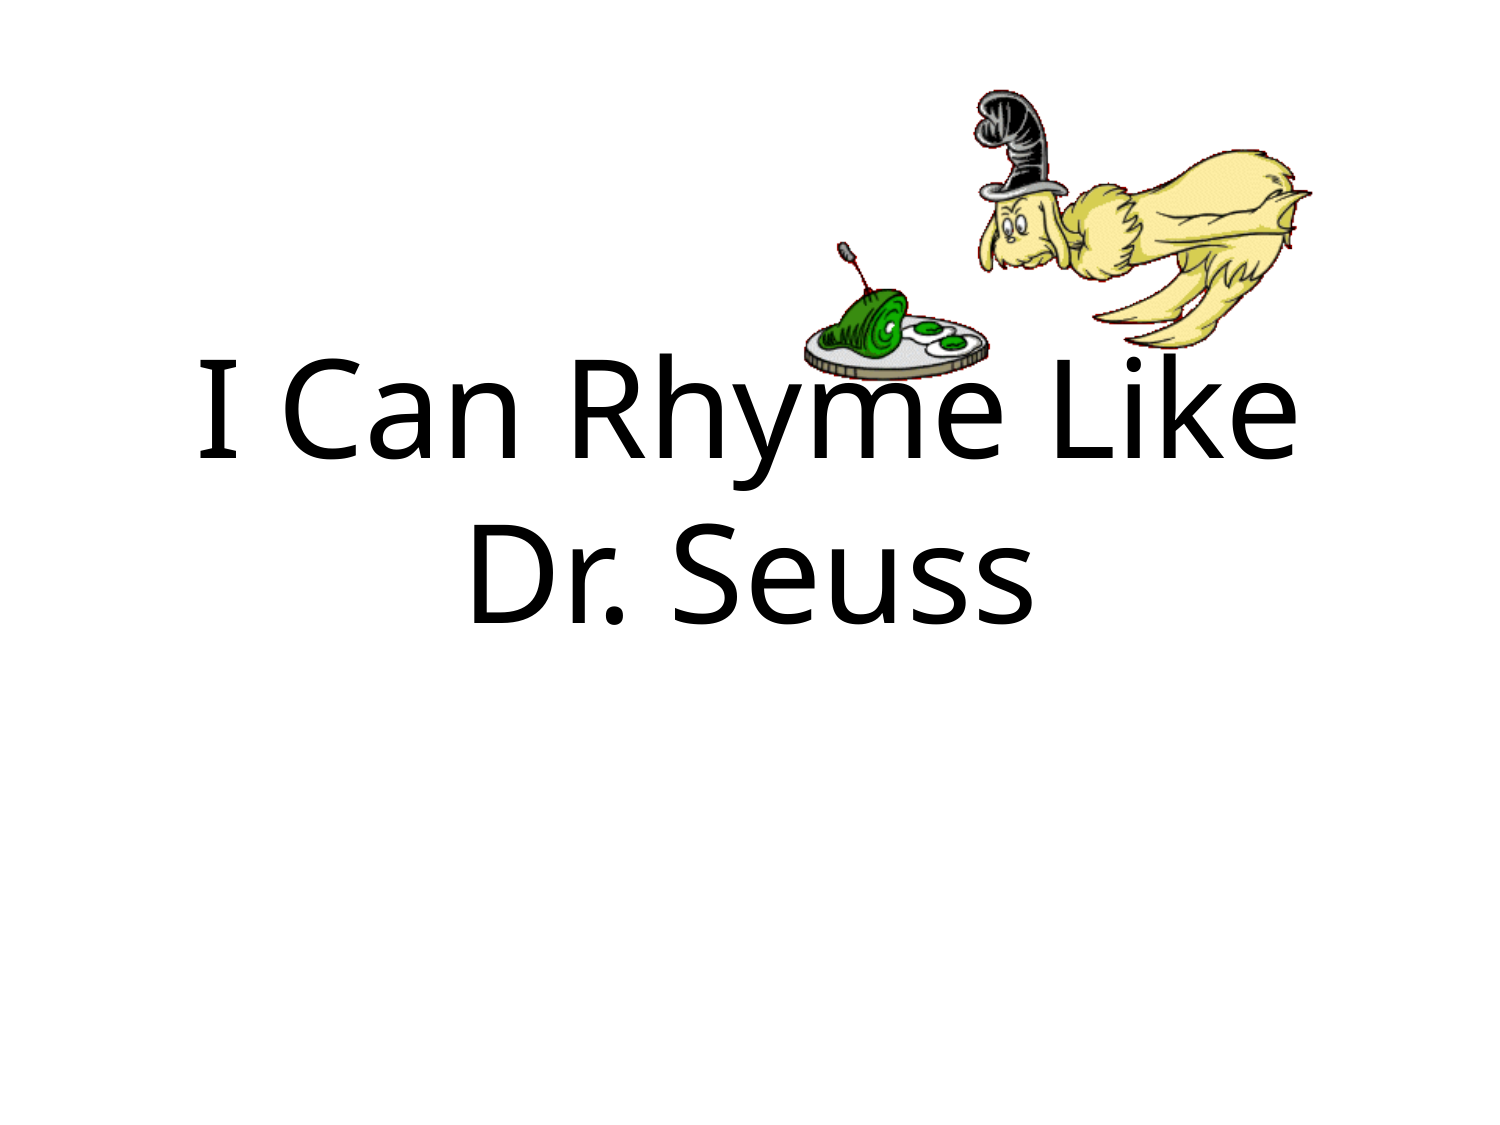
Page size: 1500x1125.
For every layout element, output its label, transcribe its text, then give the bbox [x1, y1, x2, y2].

picture [787, 49, 1327, 398]
title I Can Rhyme Like Dr. Seuss [112, 321, 1388, 650]
